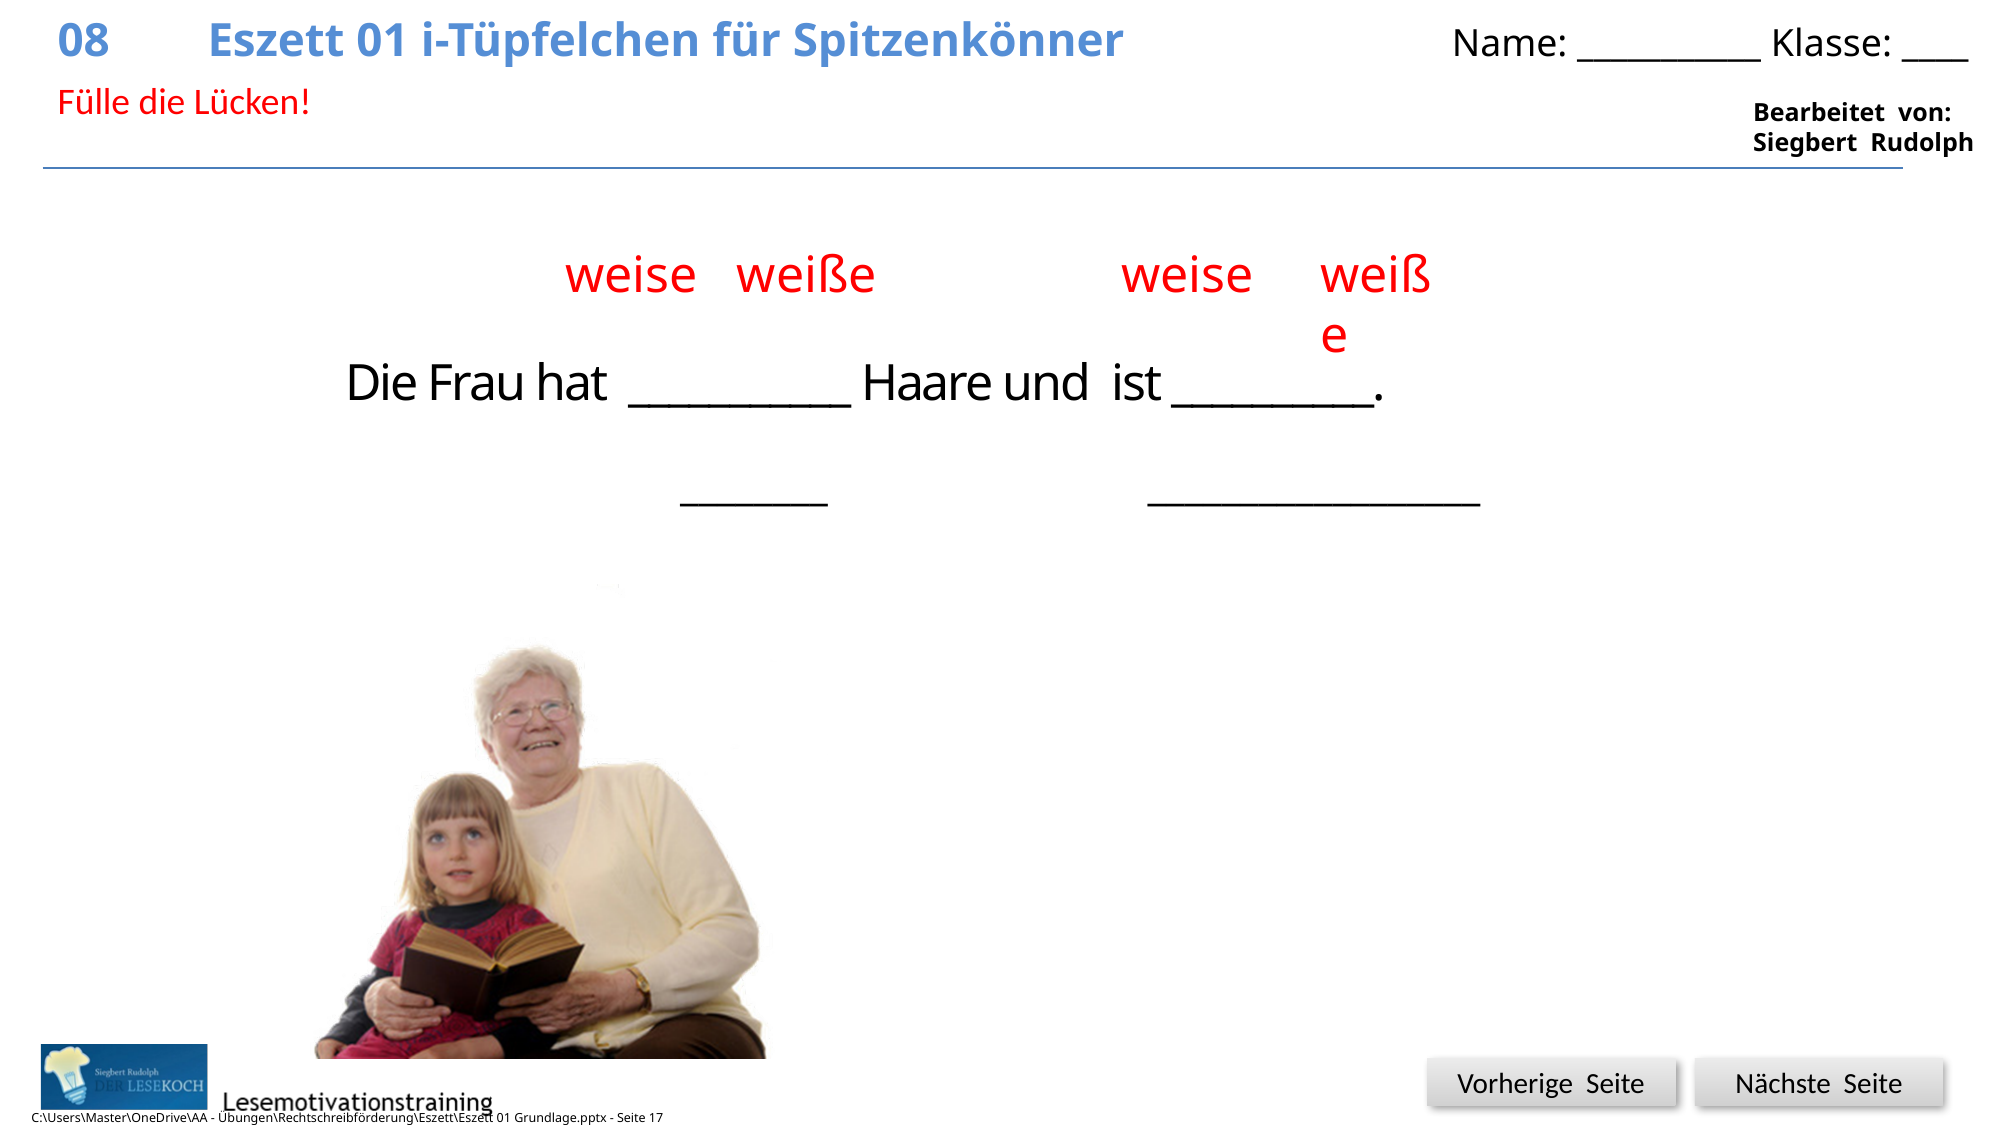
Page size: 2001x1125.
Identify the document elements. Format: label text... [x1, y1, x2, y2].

text_box weise [1106, 234, 1274, 310]
text_box 08 Eszett 01 i-Tüpfelchen für Spitzenkönner Name: ___________ Klasse: ____ [42, 3, 2000, 73]
text_box ________ [649, 451, 859, 517]
text_box weiße [1305, 234, 1473, 342]
text_box Die Frau hat ___________ Haare und ist __________. [330, 342, 1508, 418]
text_box __________________ [1061, 451, 1567, 517]
picture [40, 584, 895, 1102]
text_box C:\Users\Master\OneDrive\AA - Übungen\Rechtschreibförderung\Eszett\Eszett 01 Grundlage.pptx - Seite 17 [16, 1102, 678, 1125]
text_box weiße [723, 234, 906, 310]
text_box Fülle die Lücken! [42, 69, 1556, 130]
text_box weise [550, 234, 723, 310]
